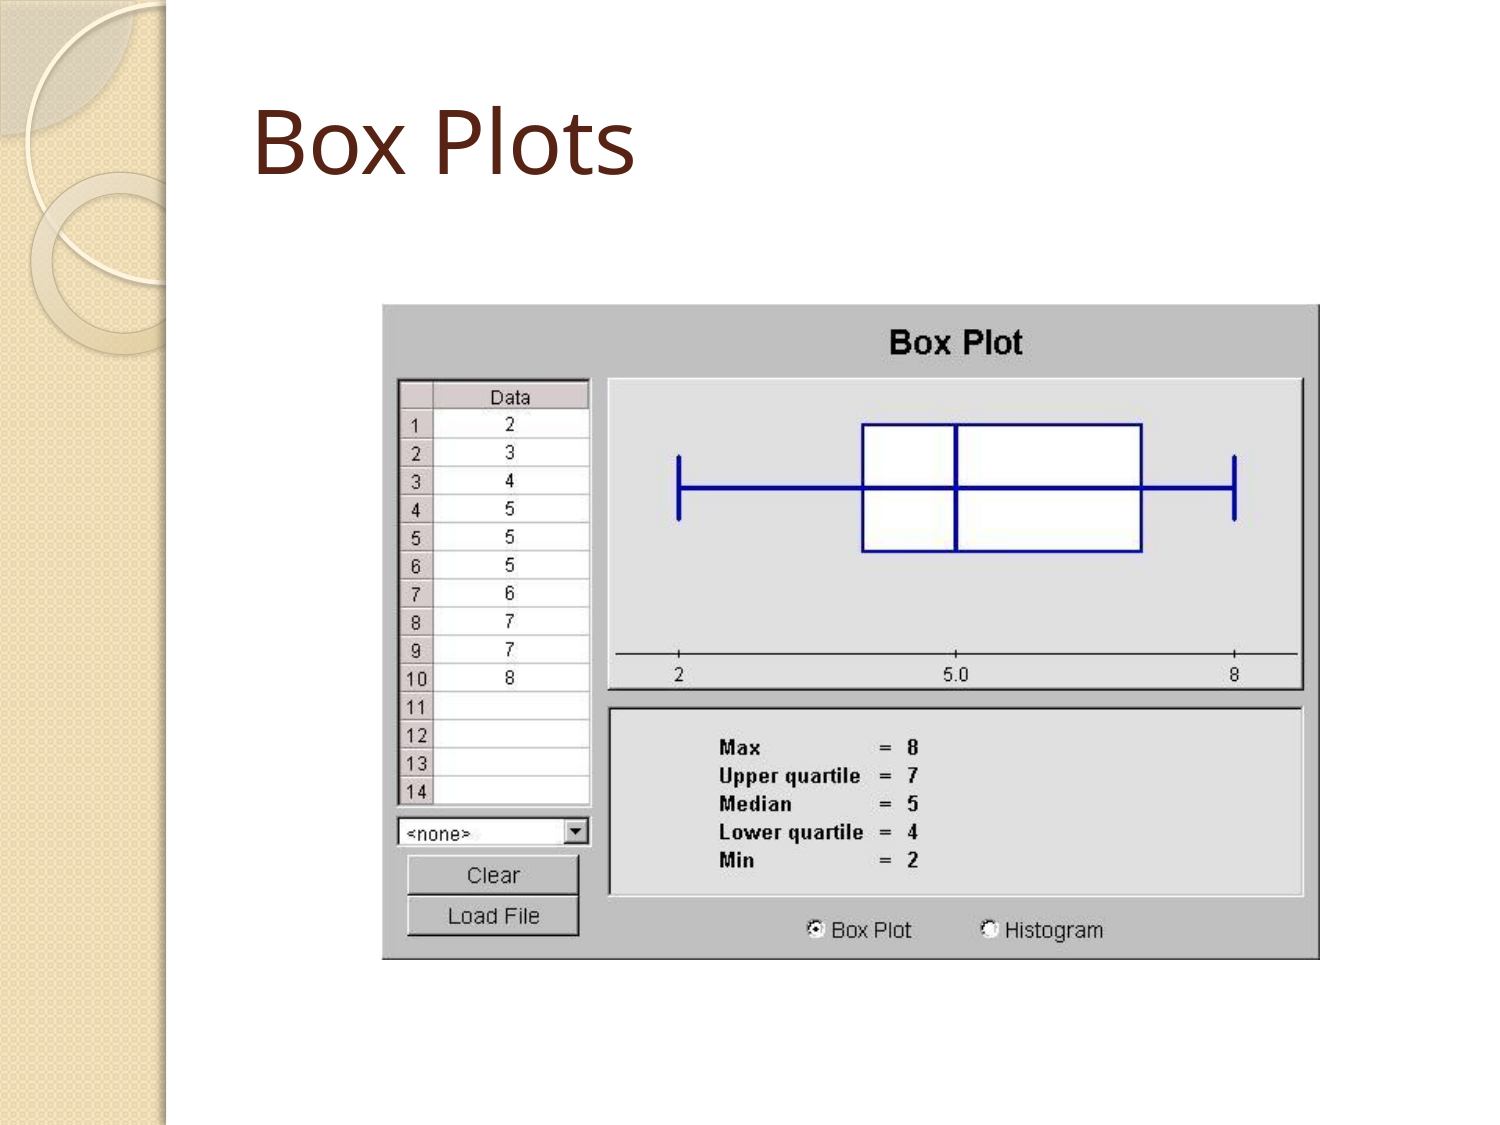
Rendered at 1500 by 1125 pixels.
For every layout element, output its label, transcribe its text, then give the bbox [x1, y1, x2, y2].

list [381, 302, 1320, 960]
title Box Plots [235, 45, 1466, 233]
